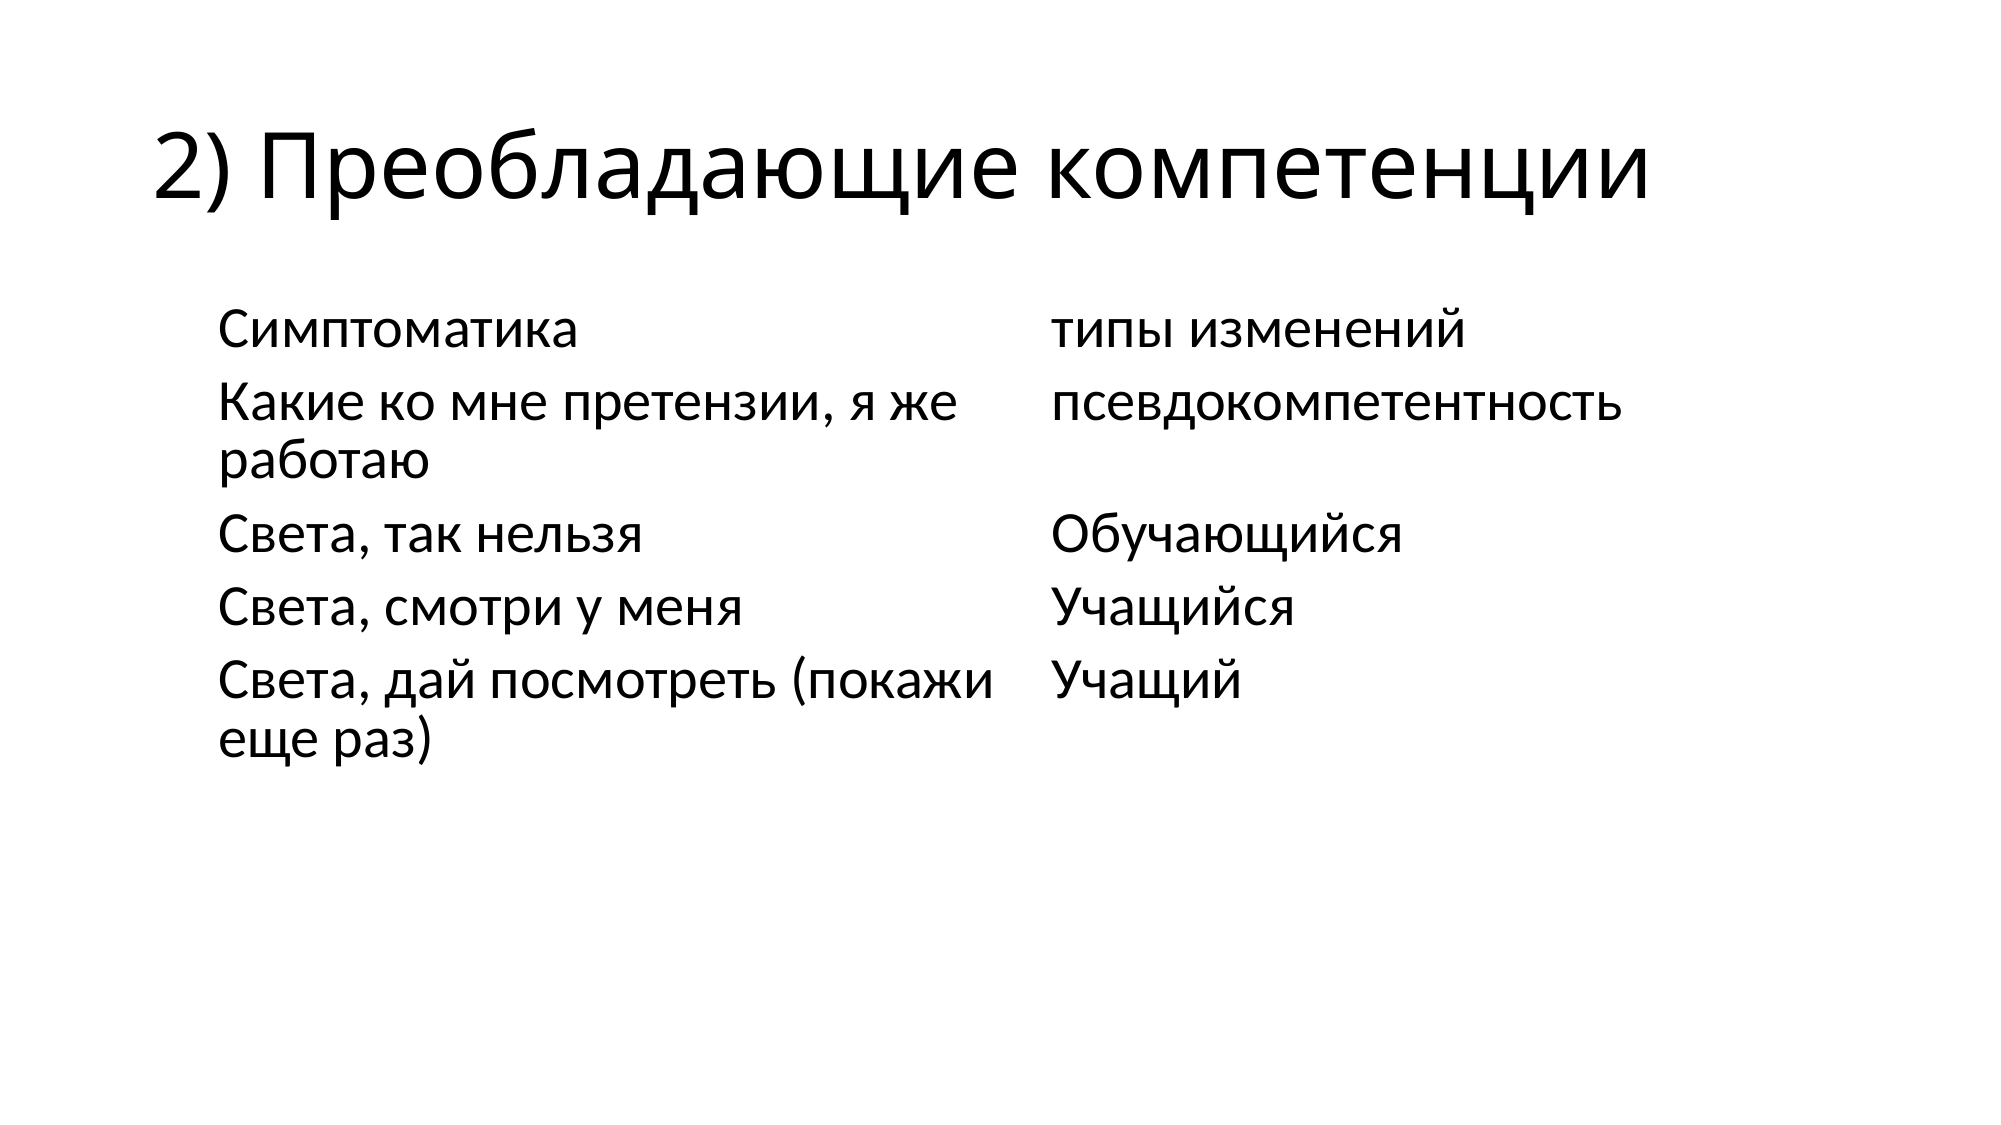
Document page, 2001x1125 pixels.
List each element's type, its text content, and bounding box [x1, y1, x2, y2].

table_cell Обучающийся [1037, 501, 1716, 574]
table_cell Какие ко мне претензии, я же работаю [204, 369, 1037, 501]
title 2) Преобладающие компетенции [137, 59, 1863, 277]
table_cell псевдокомпетентность [1037, 369, 1716, 501]
table_header типы изменений [1037, 296, 1716, 369]
table_cell Света, так нельзя [204, 501, 1037, 574]
table_cell Света, смотри у меня [204, 574, 1037, 648]
list [137, 277, 1863, 992]
table_header Симптоматика [204, 296, 1037, 369]
table_cell Учащий [1037, 648, 1716, 779]
table_cell Света, дай посмотреть (покажи еще раз) [204, 648, 1037, 779]
table_cell Учащийся [1037, 574, 1716, 648]
